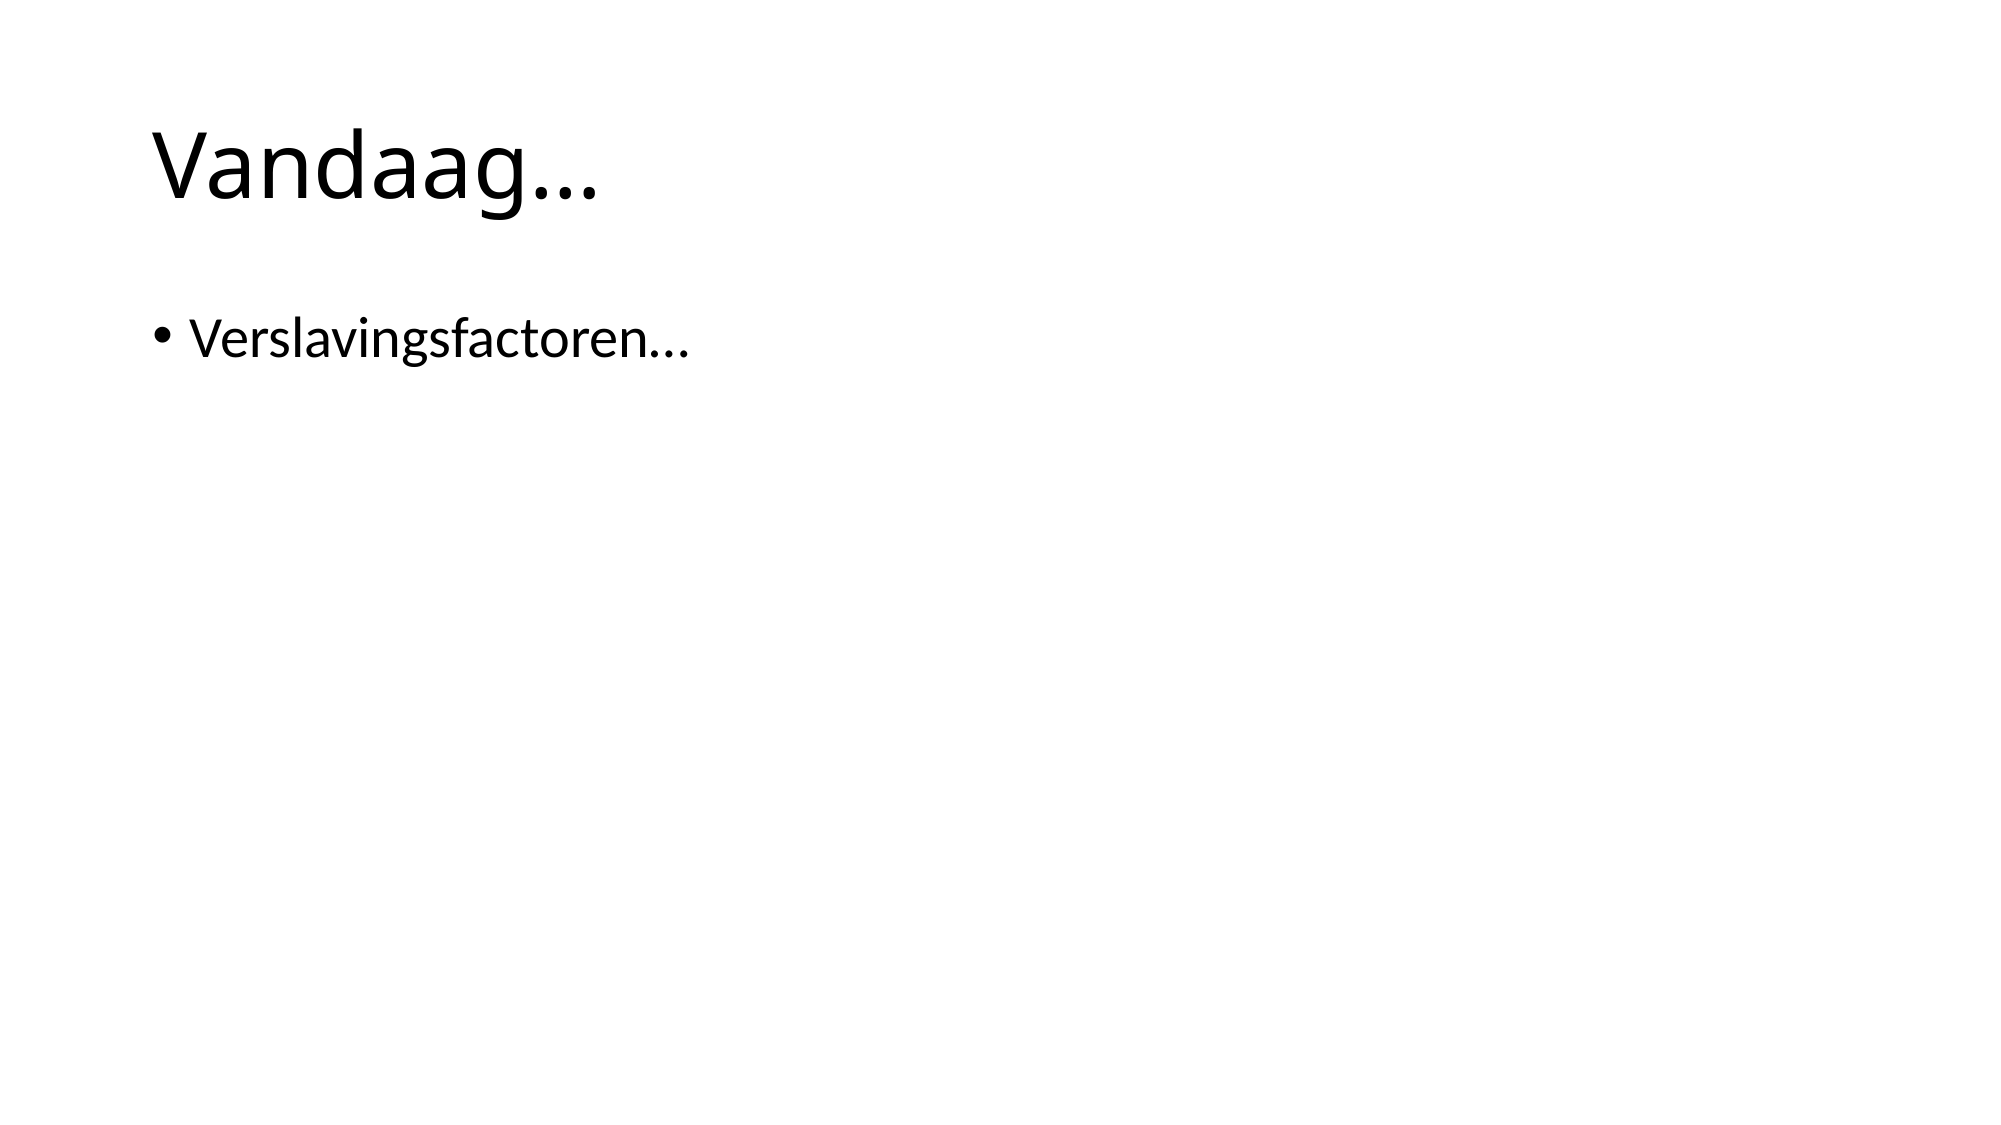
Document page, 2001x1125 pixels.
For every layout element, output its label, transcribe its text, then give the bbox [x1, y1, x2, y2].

title Vandaag… [137, 59, 1863, 278]
list Verslavingsfactoren… [137, 299, 1863, 1014]
